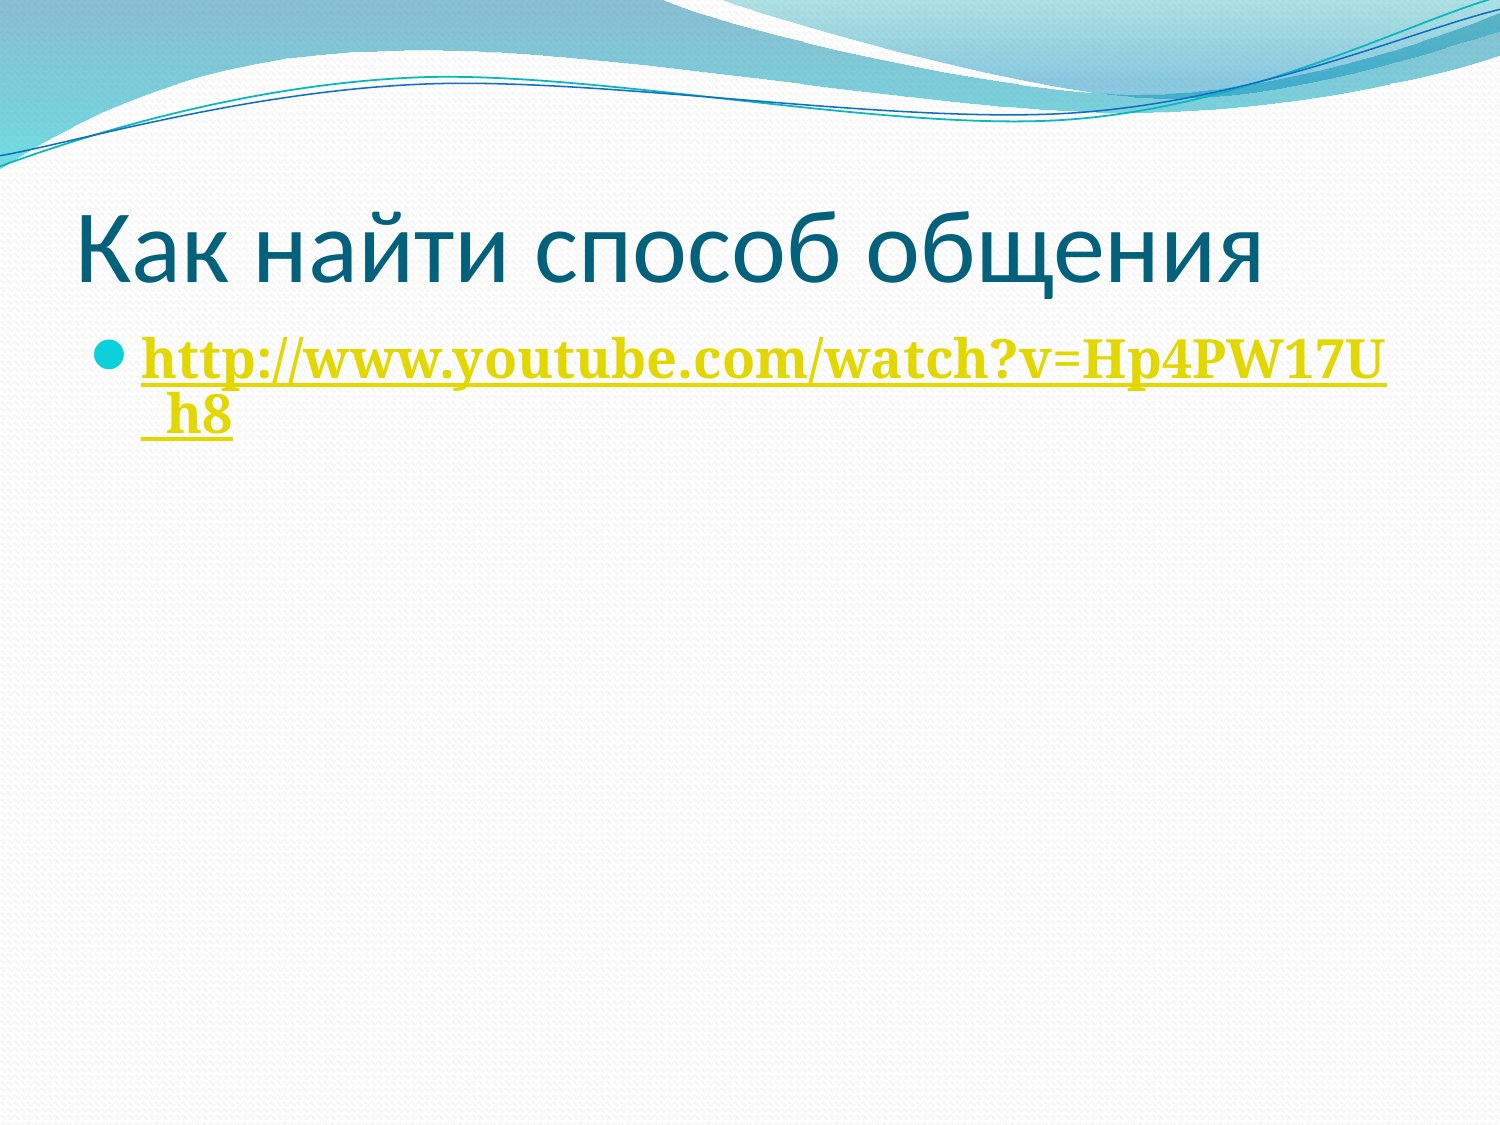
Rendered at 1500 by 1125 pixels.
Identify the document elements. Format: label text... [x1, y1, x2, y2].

list http://www.youtube.com/watch?v=Hp4PW17U_h8 [75, 317, 1425, 1038]
title Как найти способ общения [75, 115, 1425, 303]
